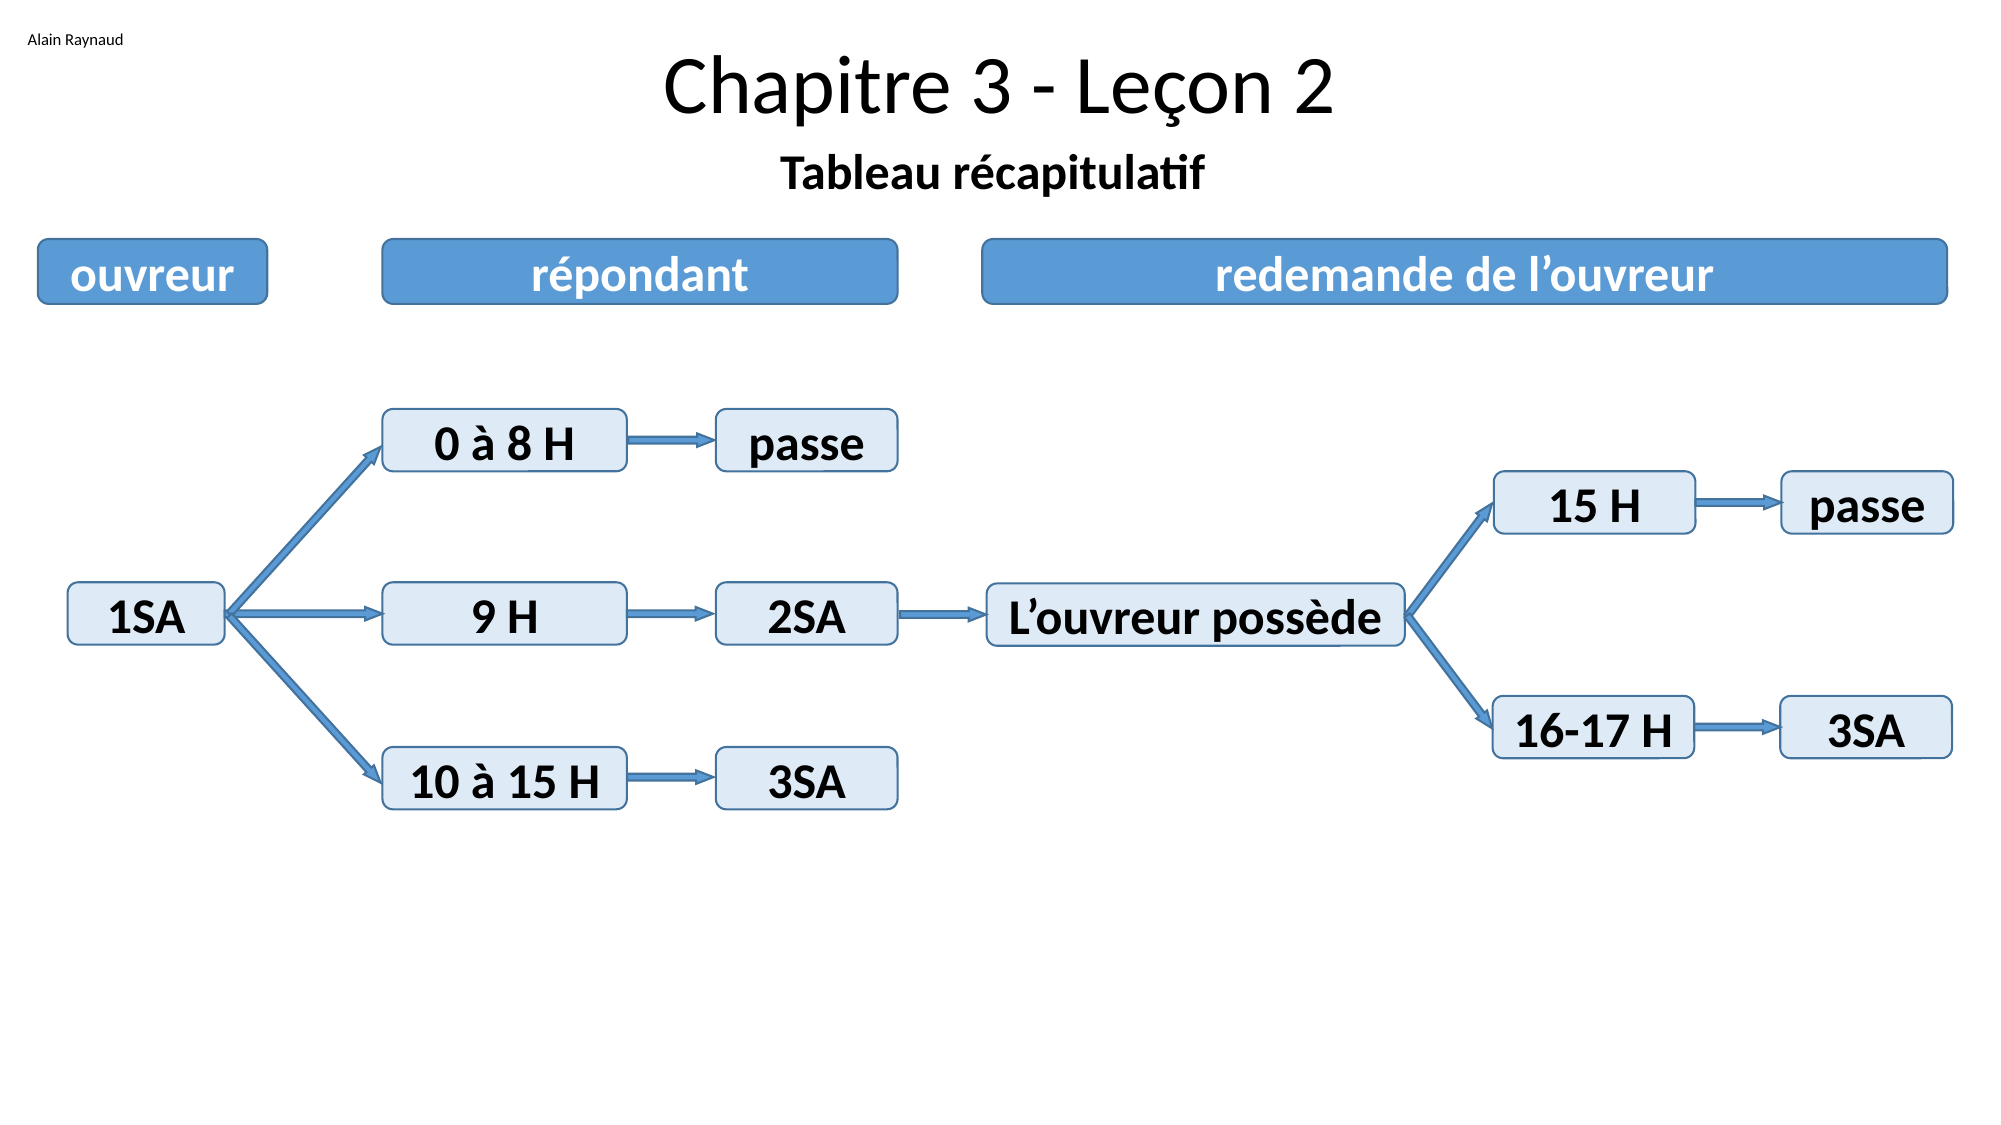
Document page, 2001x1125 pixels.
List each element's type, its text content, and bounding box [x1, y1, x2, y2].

text_box [627, 431, 718, 449]
text_box Alain Raynaud [12, 21, 147, 57]
text_box [225, 444, 383, 615]
text_box [626, 768, 717, 786]
text_box 1SA [66, 581, 226, 646]
text_box 16-17 H [1491, 694, 1696, 760]
text_box ouvreur [36, 237, 269, 305]
text_box 2SA [714, 581, 899, 646]
title Chapitre 3 - Leçon 2 [249, 38, 1750, 139]
text_box 9 H [381, 581, 628, 646]
text_box 3SA [1779, 694, 1954, 760]
text_box [1694, 494, 1785, 511]
text_box [1693, 718, 1784, 736]
text_box 3SA [714, 745, 899, 811]
text_box [1403, 501, 1494, 616]
text_box 15 H [1492, 470, 1697, 535]
text_box [898, 606, 989, 623]
text_box passe [1780, 470, 1955, 535]
text_box redemande de l’ouvreur [981, 237, 1949, 305]
text_box [223, 609, 228, 619]
text_box 10 à 15 H [381, 745, 628, 811]
text_box répondant [381, 237, 899, 305]
text_box [236, 605, 386, 622]
subtitle Tableau récapitulatif [37, 139, 1948, 1088]
text_box 0 à 8 H [381, 407, 628, 473]
text_box passe [714, 407, 899, 473]
text_box L’ouvreur possède [985, 582, 1406, 647]
text_box [1403, 611, 1494, 731]
text_box [625, 605, 716, 622]
text_box [225, 612, 383, 785]
